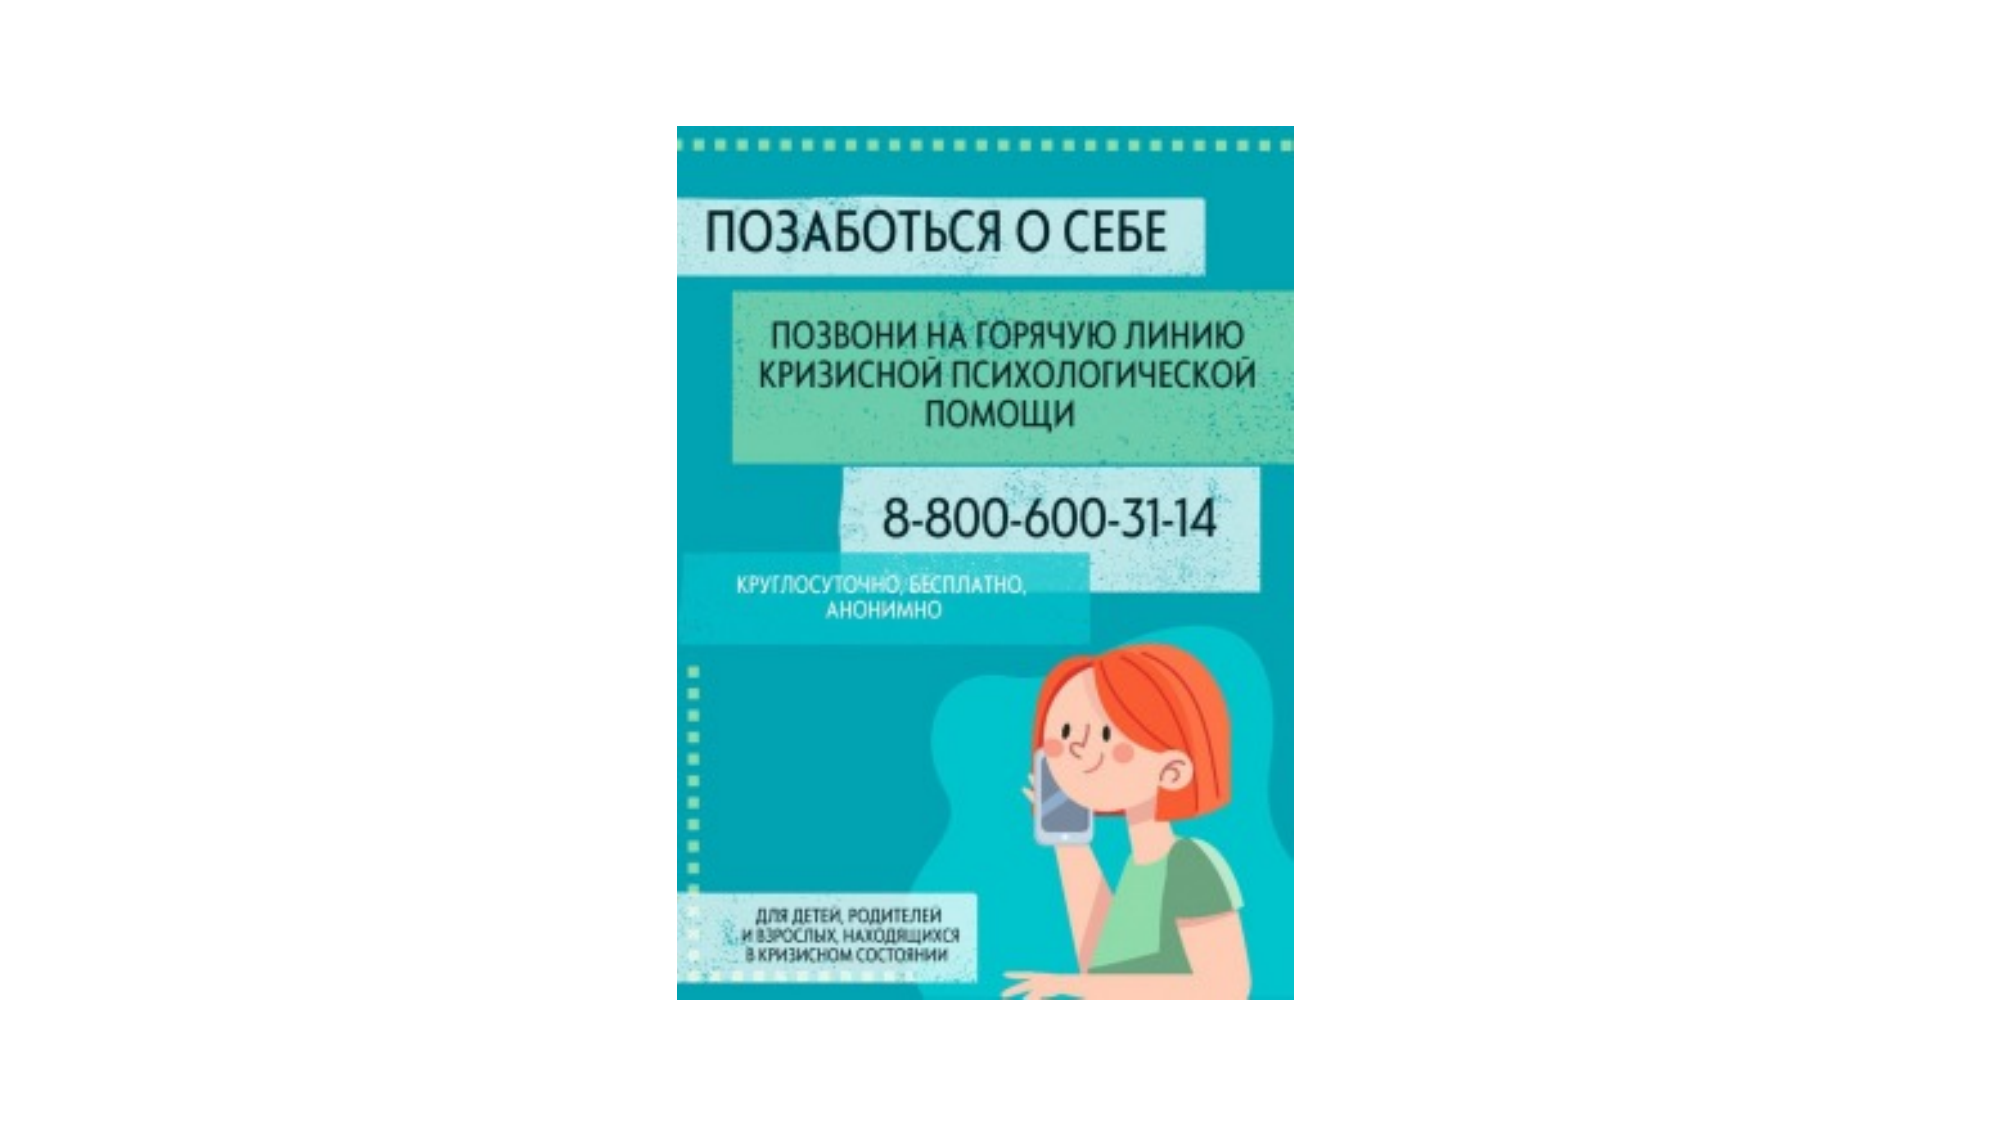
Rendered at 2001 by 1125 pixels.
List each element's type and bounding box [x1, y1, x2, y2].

list [677, 126, 1294, 1000]
